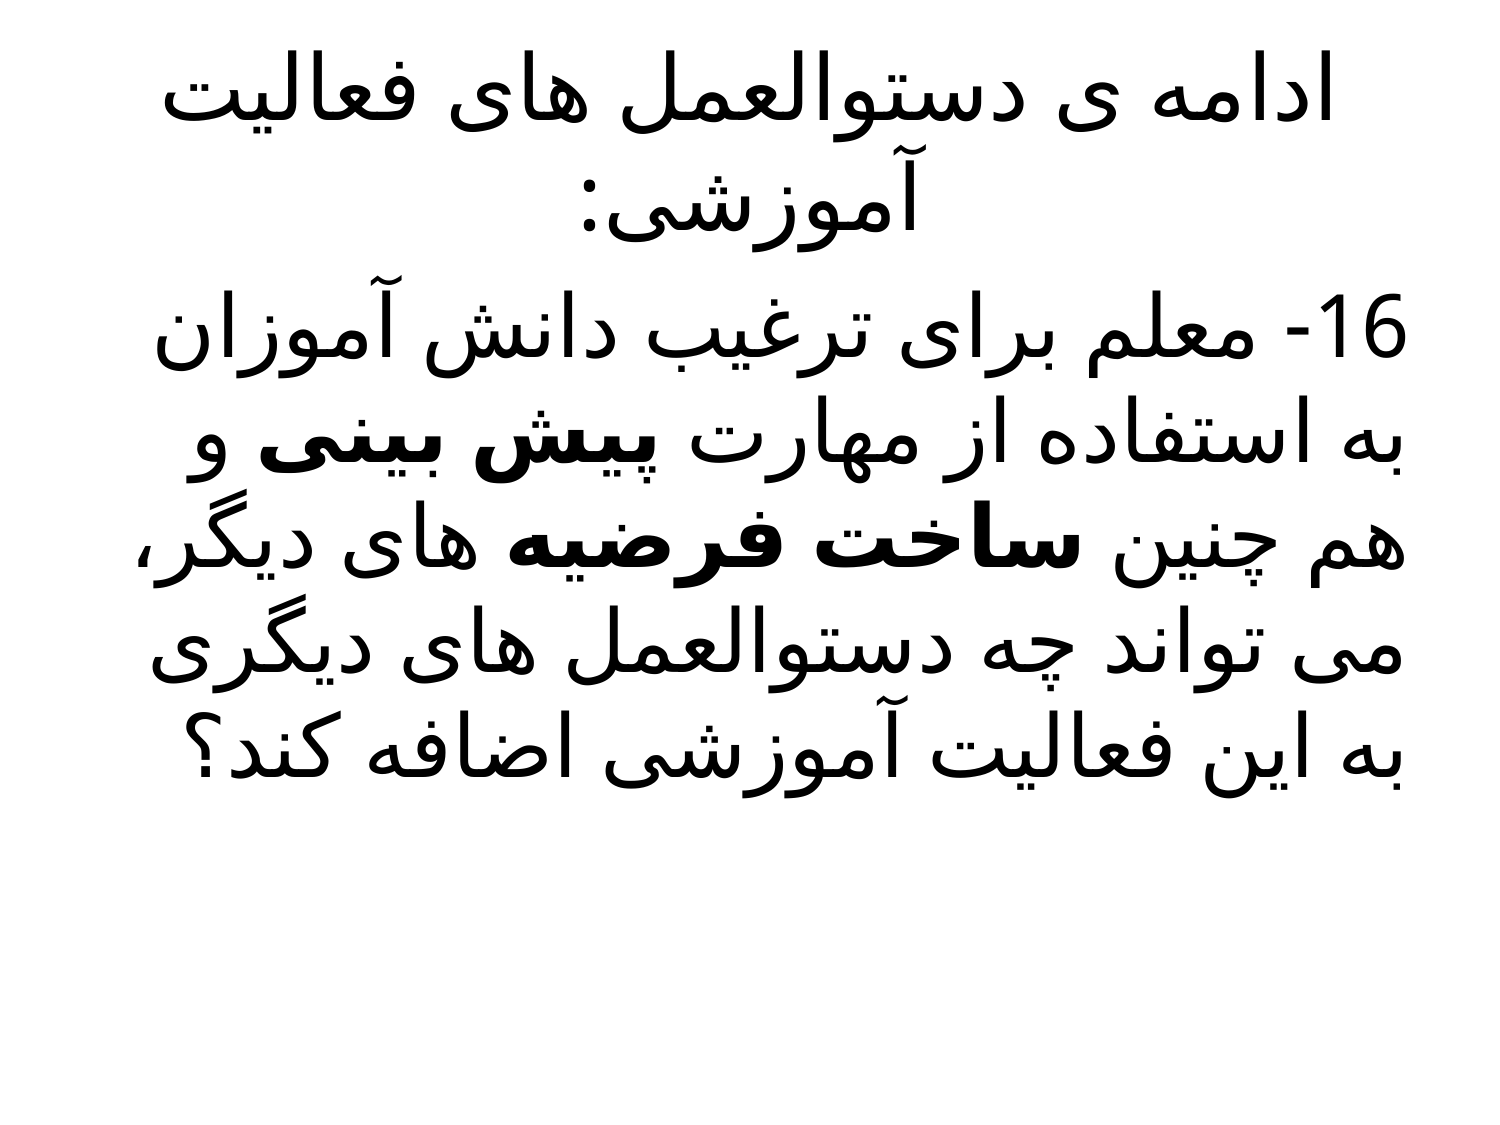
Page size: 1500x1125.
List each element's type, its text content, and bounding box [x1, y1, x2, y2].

title ادامه ی دستوالعمل های فعالیت آموزشی: [75, 45, 1425, 233]
list 16- معلم برای ترغیب دانش آموزان به استفاده از مهارت پیش بینی و هم چنین ساخت فرضیه های دیگر، می تواند چه دستوالعمل های دیگری به این فعالیت آموزشی اضافه کند؟ [75, 262, 1425, 1005]
